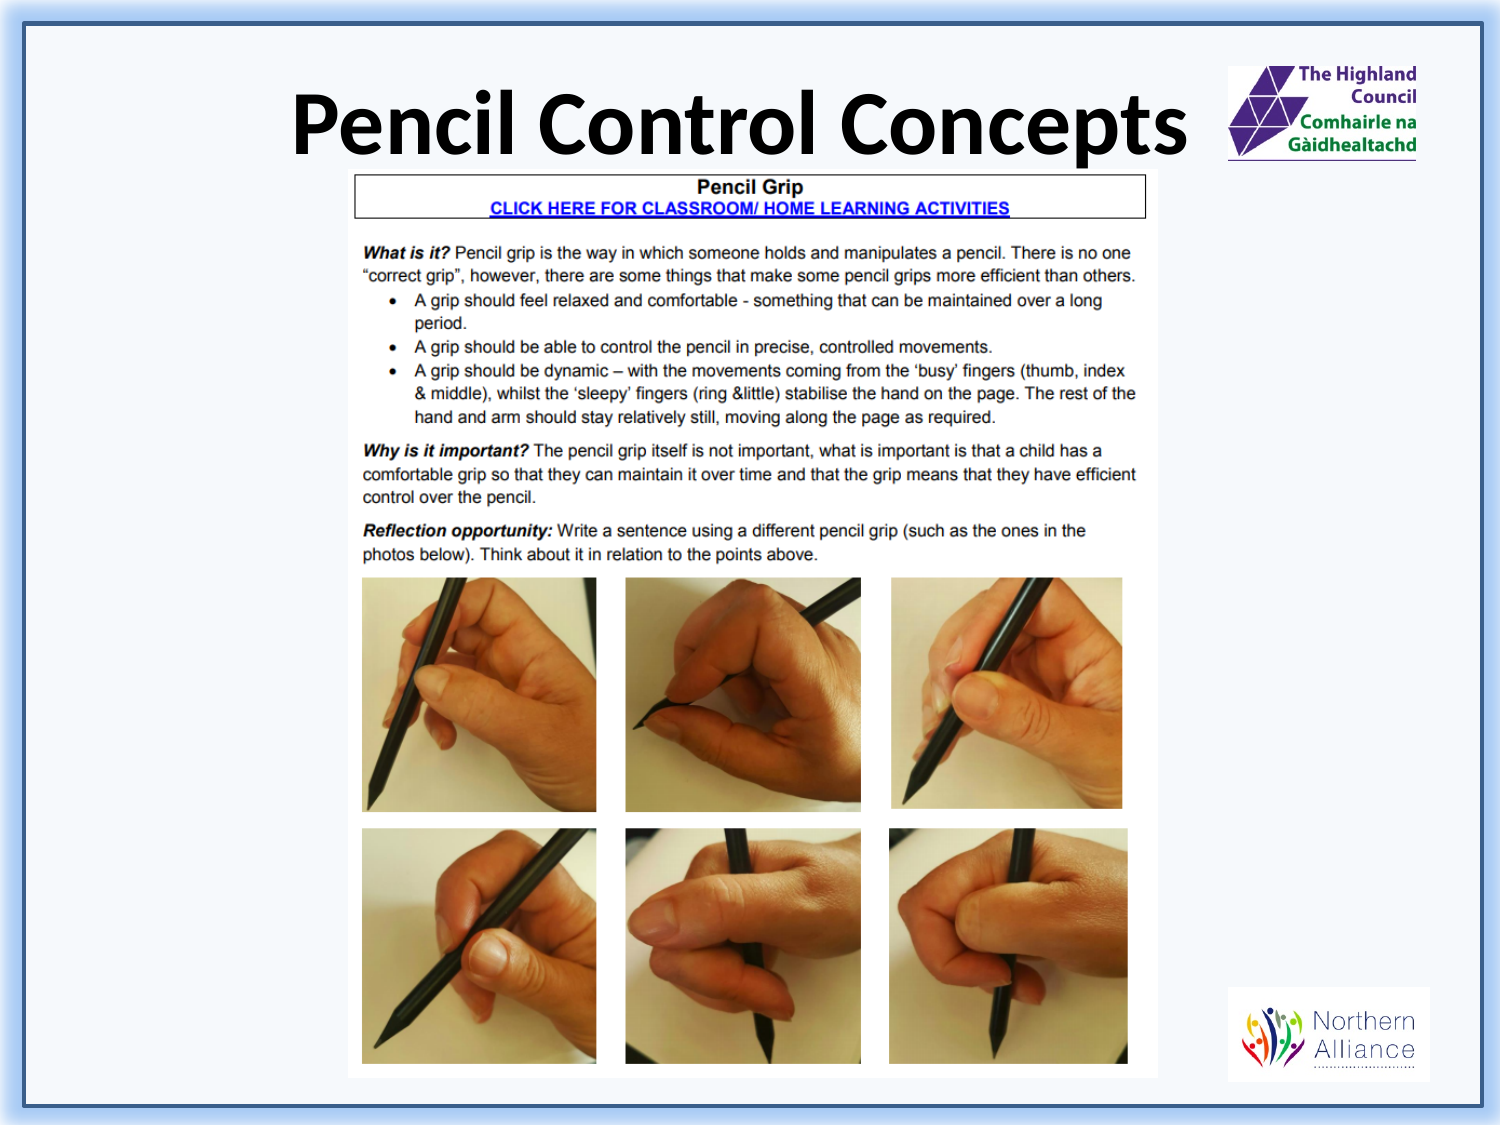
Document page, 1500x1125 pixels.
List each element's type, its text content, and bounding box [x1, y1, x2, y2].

text_box [22, 21, 1484, 1108]
title Pencil Control Concepts [65, 24, 1416, 212]
picture [1227, 987, 1430, 1082]
picture [347, 169, 1159, 1078]
picture [1227, 66, 1416, 162]
